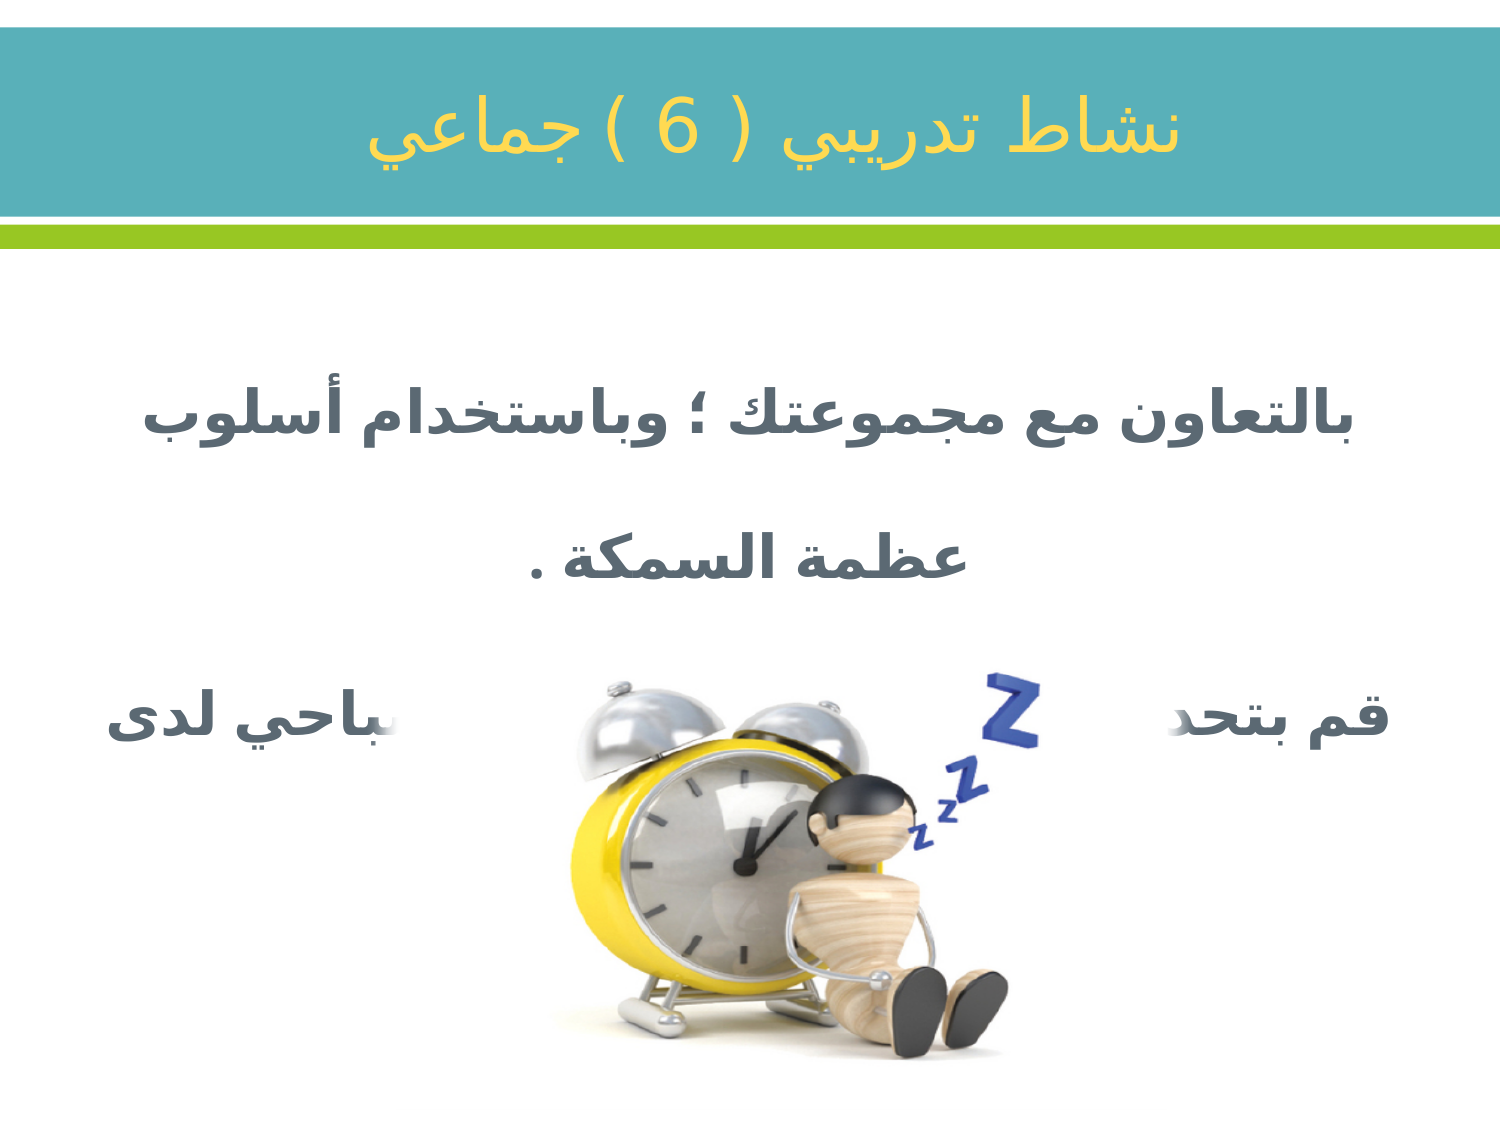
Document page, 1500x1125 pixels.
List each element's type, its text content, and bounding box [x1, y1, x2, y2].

picture [363, 609, 1200, 1110]
list بالتعاون مع مجموعتك ؛ وباستخدام أسلوب عظمة السمكة . قم بتحديد أسباب مشكلة التأخر الصباحي لدى طلاب المدارس . [75, 292, 1425, 1035]
text_box نشاط تدريبي ( 6 ) جماعي [99, 30, 1450, 214]
